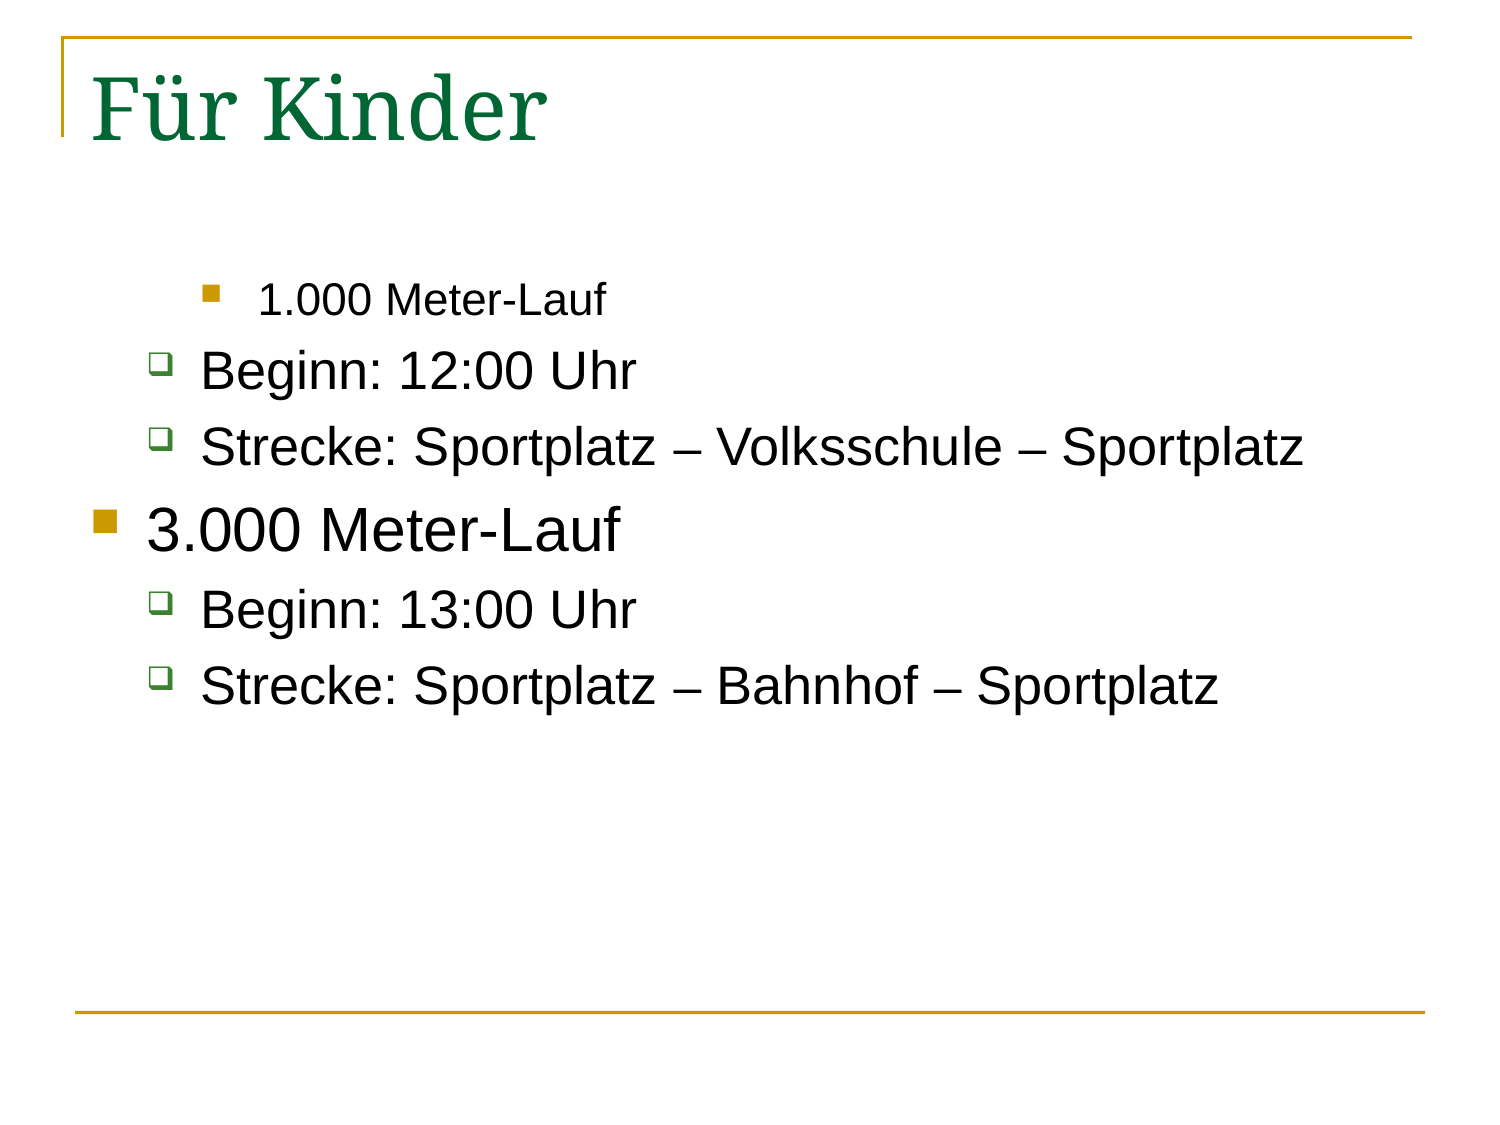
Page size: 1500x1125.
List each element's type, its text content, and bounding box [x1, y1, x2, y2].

list 1.000 Meter-Lauf Beginn: 12:00 Uhr Strecke: Sportplatz – Volksschule – Sportplatz 3.000 Meter-Lauf Beginn: 13:00 Uhr Strecke: Sportplatz – Bahnhof – Sportplatz [74, 262, 1426, 1006]
title Für Kinder [74, 45, 1426, 233]
